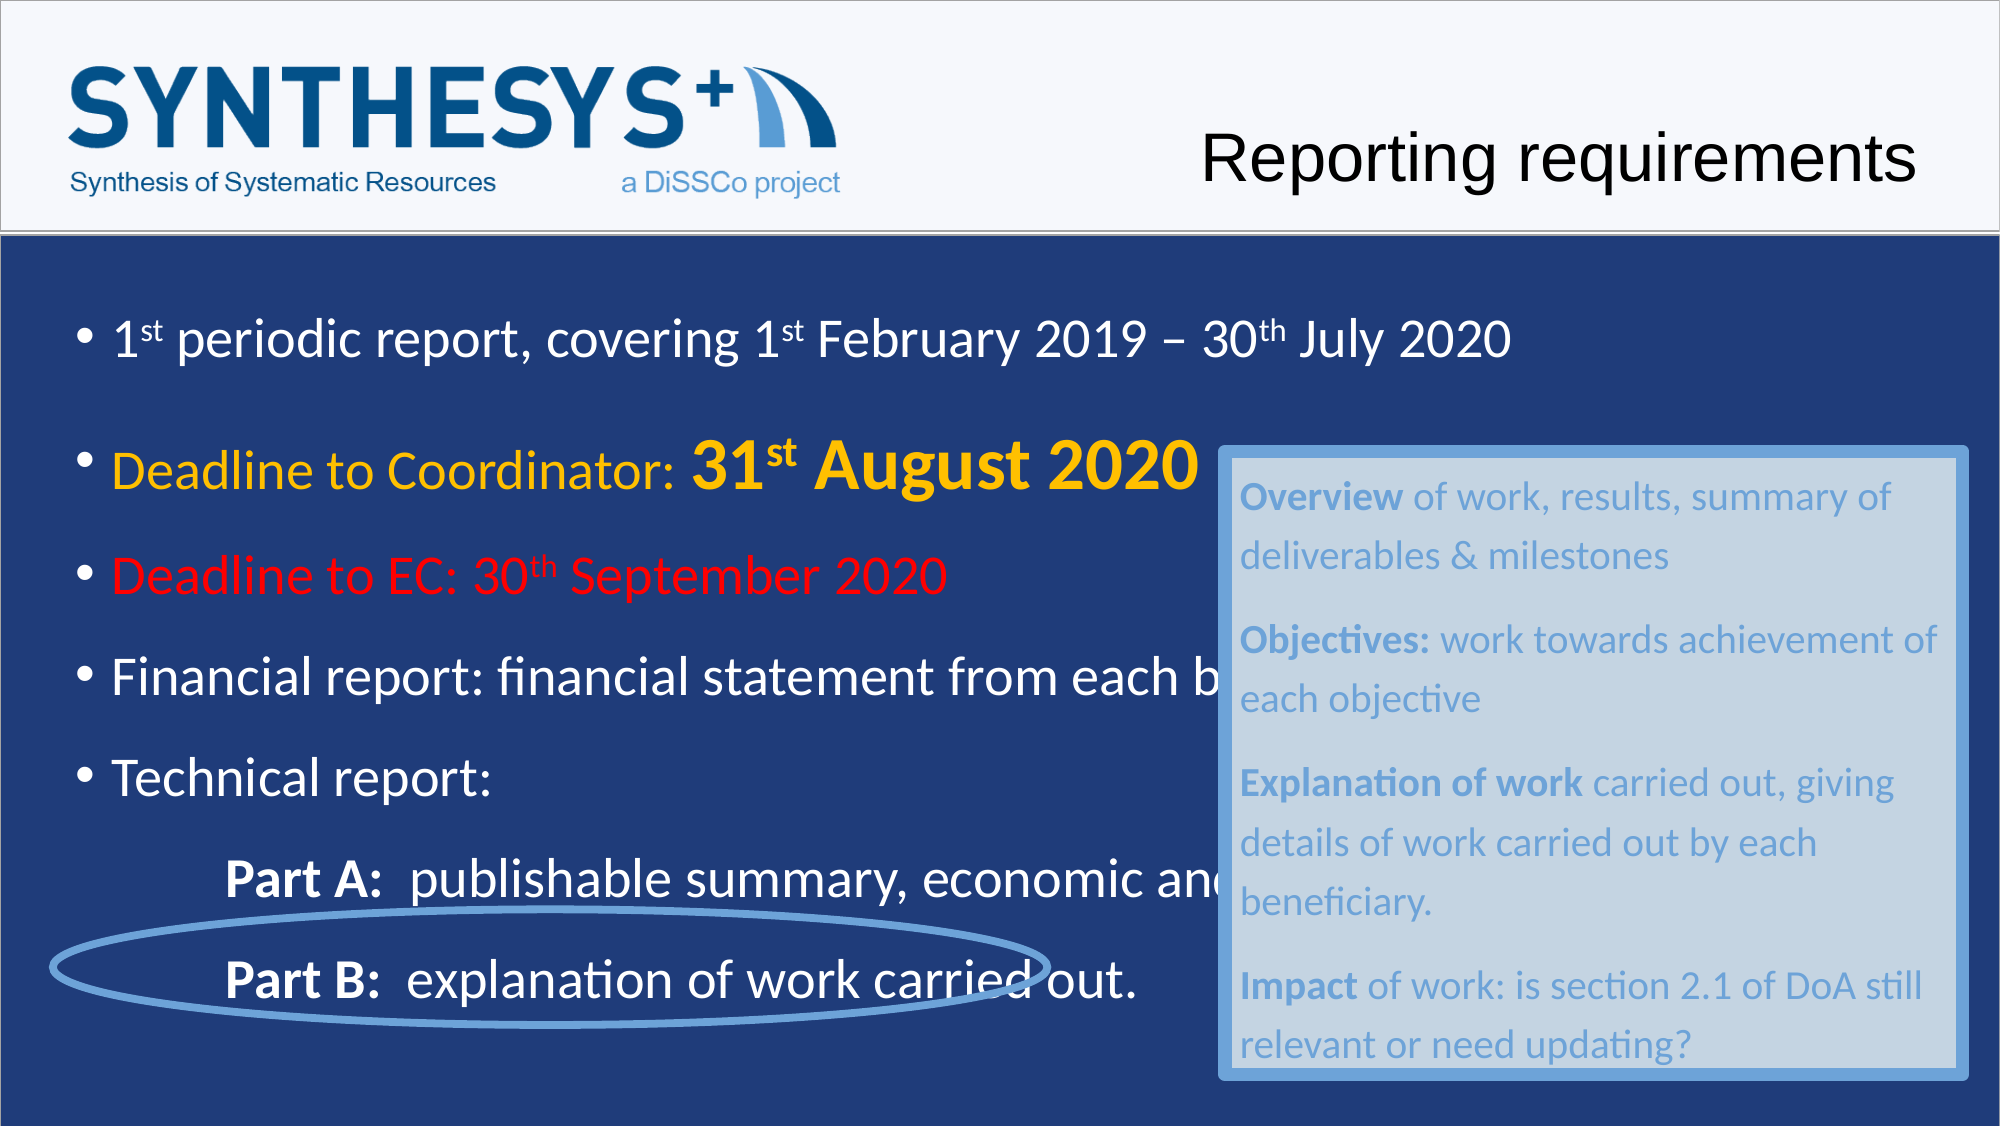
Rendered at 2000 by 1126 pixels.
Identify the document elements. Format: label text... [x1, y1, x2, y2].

text_box Overview of work, results, summary of deliverables & milestones Objectives: work towards achievement of each objective Explanation of work carried out, giving details of work carried out by each beneficiary. Impact of work: is section 2.1 of DoA still relevant or need updating? [1225, 451, 1963, 1075]
text_box [0, 0, 2000, 232]
title Reporting requirements [932, 50, 1927, 269]
picture [68, 66, 841, 203]
text_box [0, 234, 2000, 1126]
text_box [51, 908, 1049, 1026]
text_box 1st periodic report, covering 1st February 2019 – 30th July 2020 Deadline to Coordinator: 31st August 2020 Deadline to EC: 30th September 2020 Financial report: financial statement from each beneficiary Technical report: Part A: publishable summary, economic and social impact Part B: explanation of work carried out. [68, 264, 1586, 1014]
